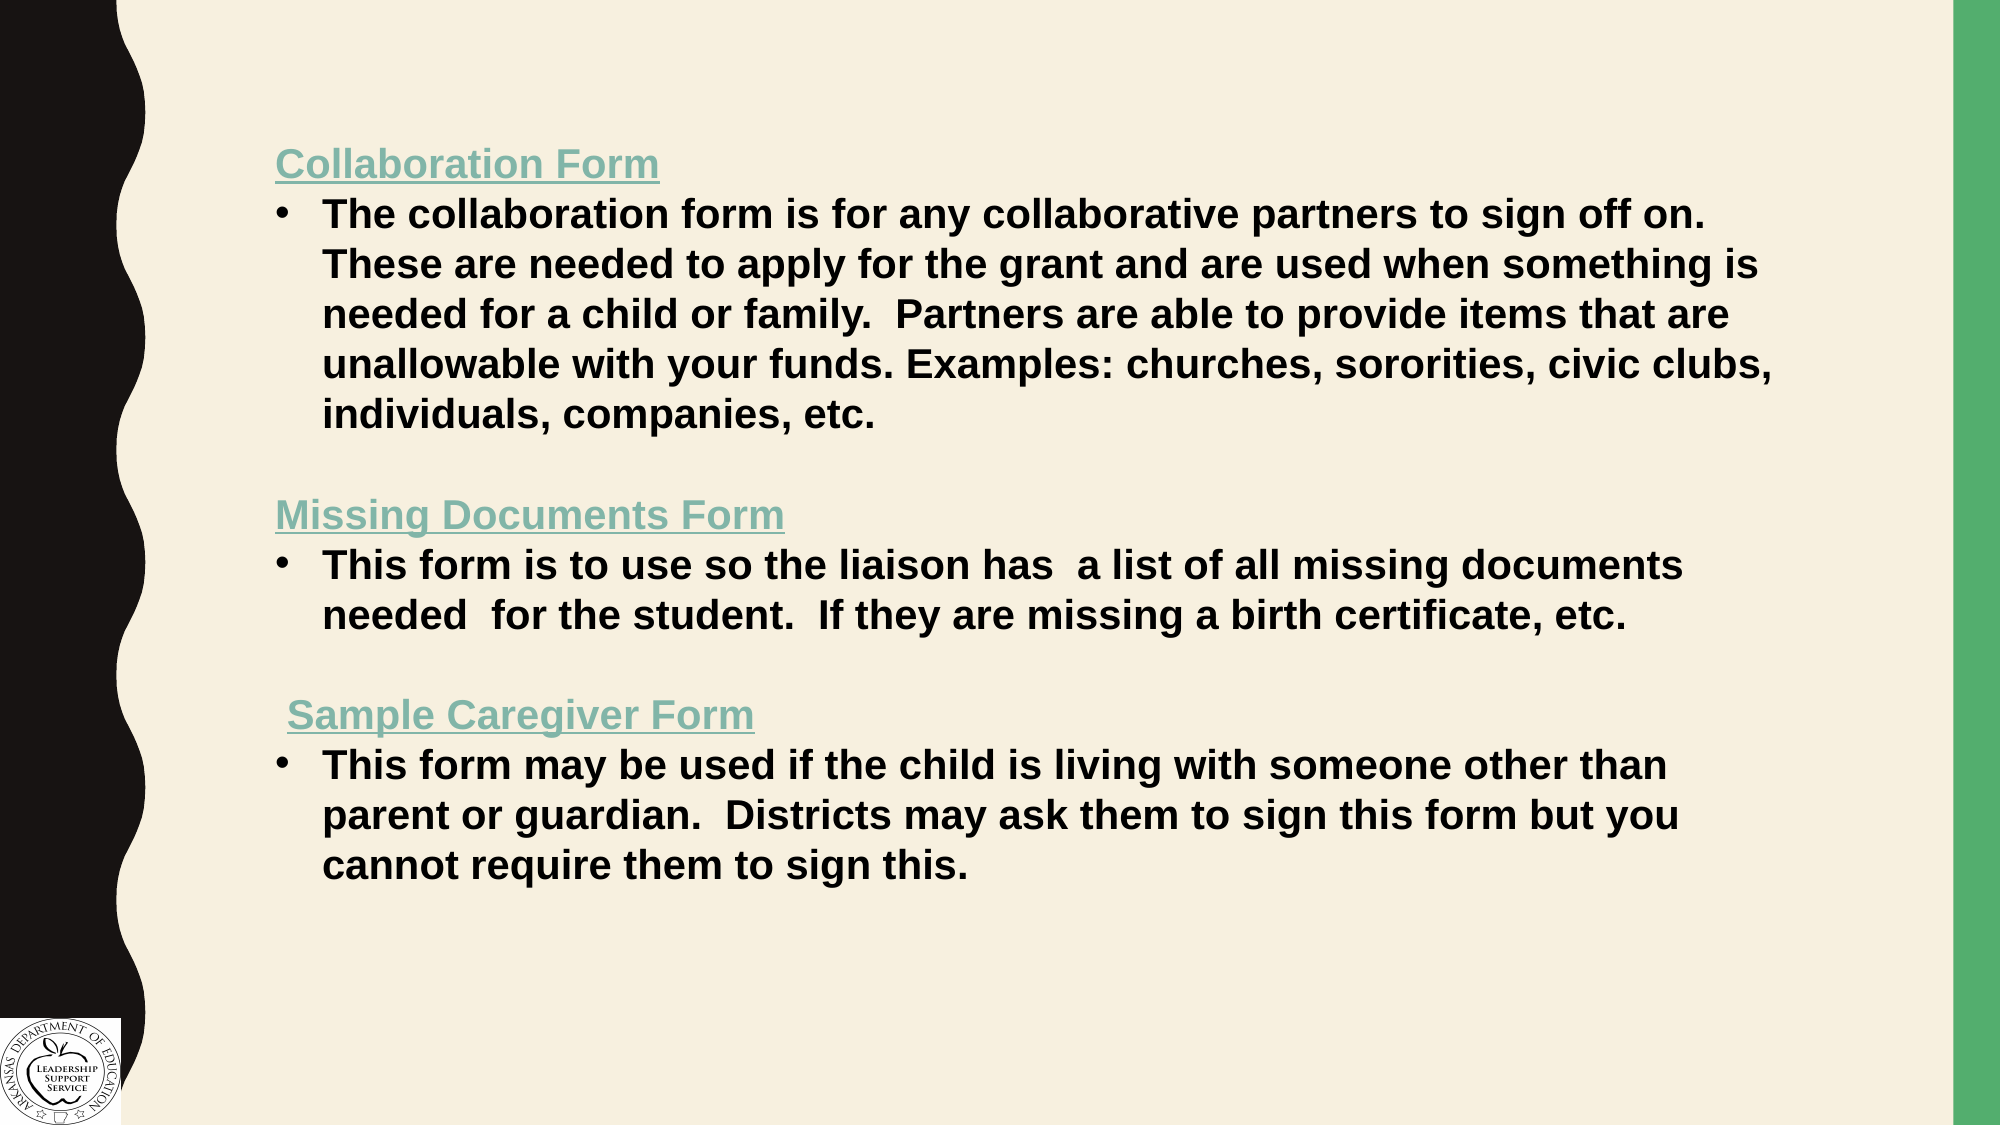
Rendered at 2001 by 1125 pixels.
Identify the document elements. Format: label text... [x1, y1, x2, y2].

text_box Collaboration Form The collaboration form is for any collaborative partners to sign off on. These are needed to apply for the grant and are used when something is needed for a child or family. Partners are able to provide items that are unallowable with your funds. Examples: churches, sororities, civic clubs, individuals, companies, etc. Missing Documents Form This form is to use so the liaison has a list of all missing documents needed for the student. If they are missing a birth certificate, etc. Sample Caregiver Form This form may be used if the child is living with someone other than parent or guardian. Districts may ask them to sign this form but you cannot require them to sign this. [260, 129, 1816, 1045]
picture [0, 1018, 121, 1125]
